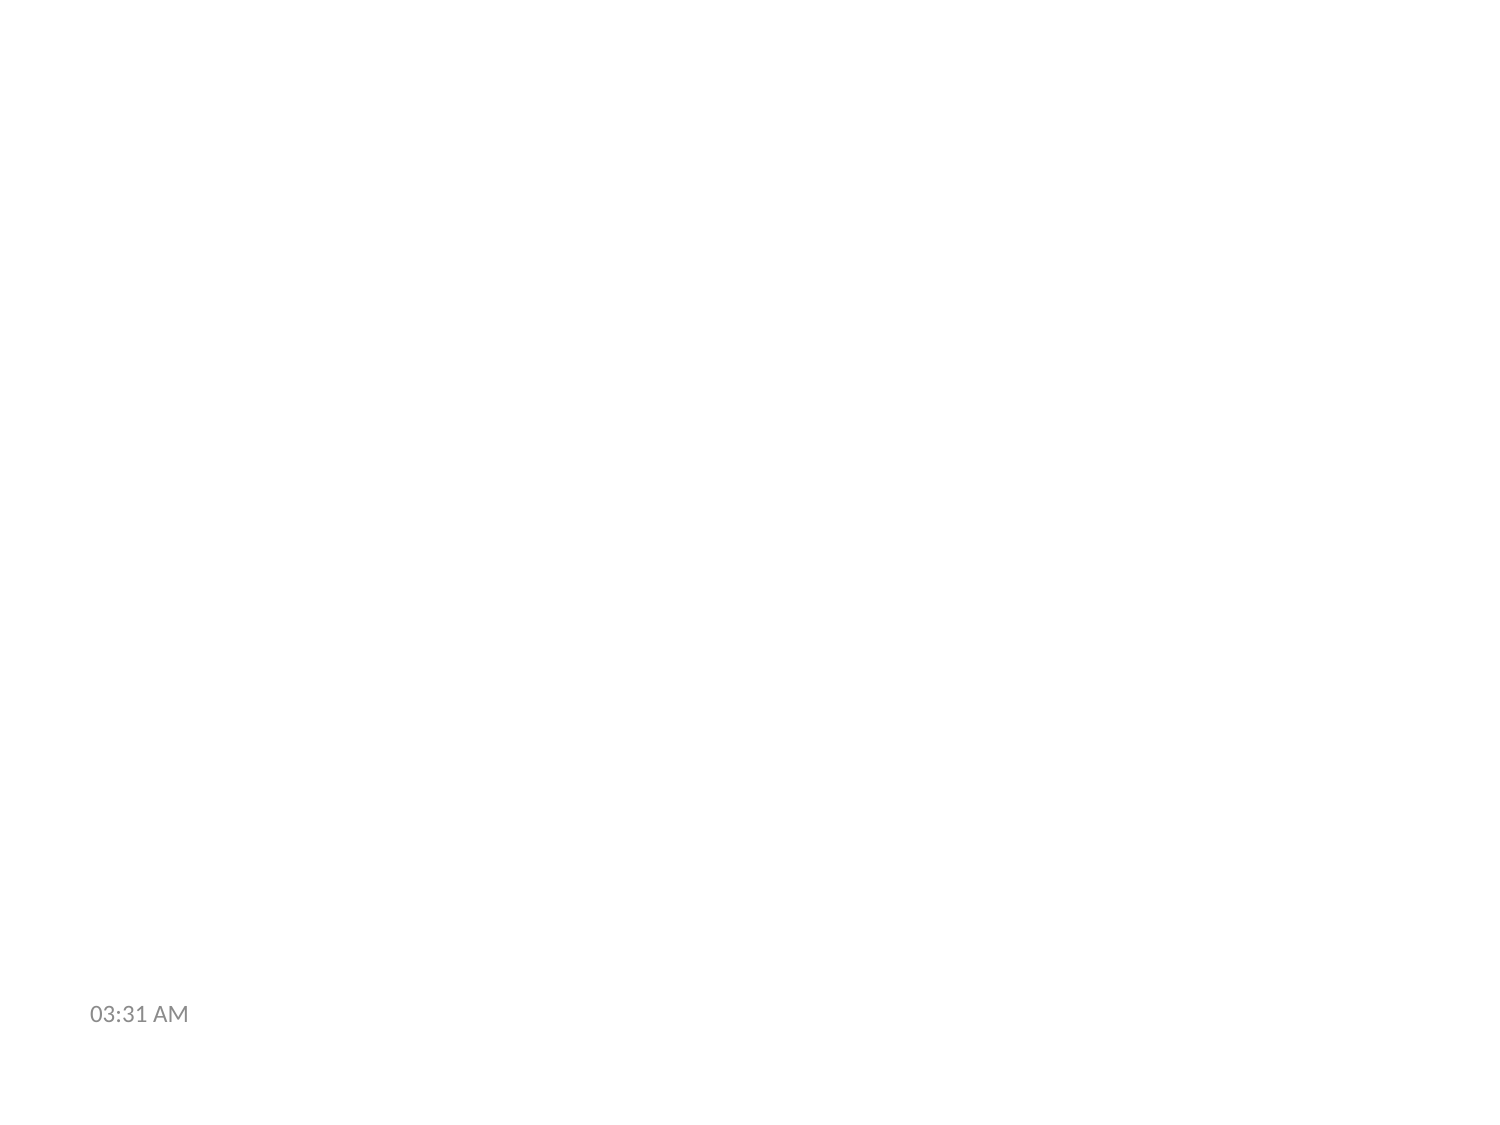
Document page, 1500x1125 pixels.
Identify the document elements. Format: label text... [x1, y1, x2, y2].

text_box 3:35 PM [75, 982, 425, 1043]
